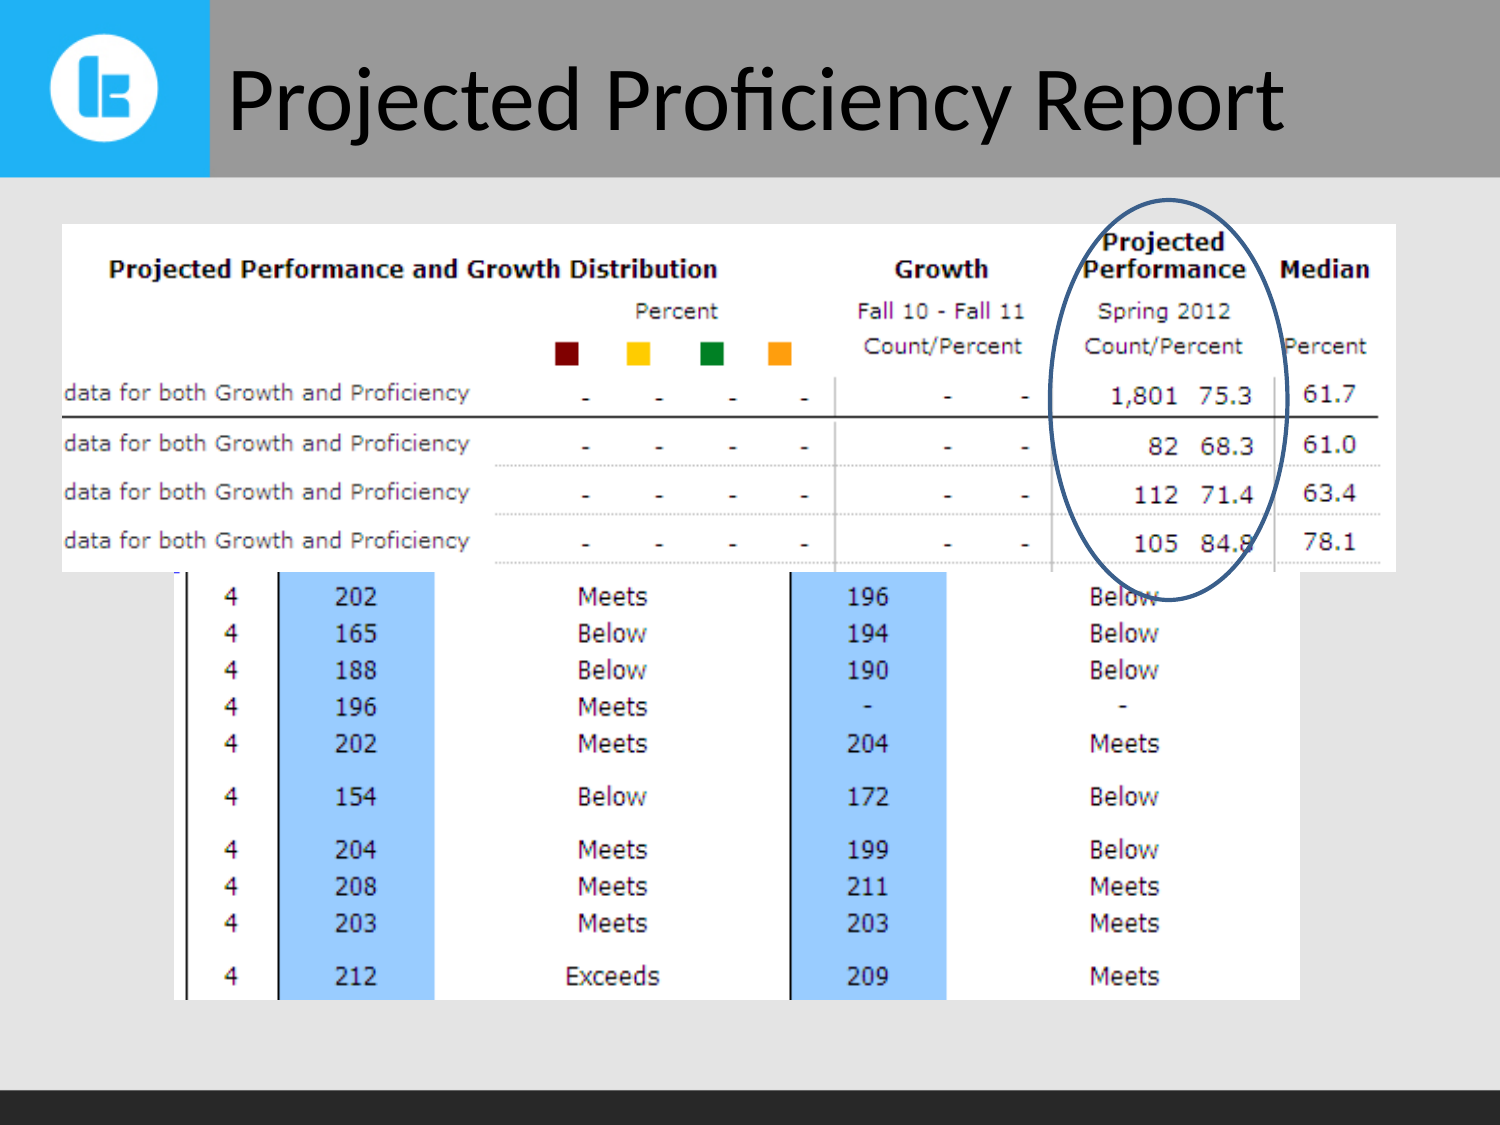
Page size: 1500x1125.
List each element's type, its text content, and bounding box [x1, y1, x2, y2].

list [174, 580, 1300, 1001]
text_box [1110, 197, 1228, 223]
picture [0, 0, 1500, 1125]
title Projected Proficiency Report [212, 0, 1438, 188]
